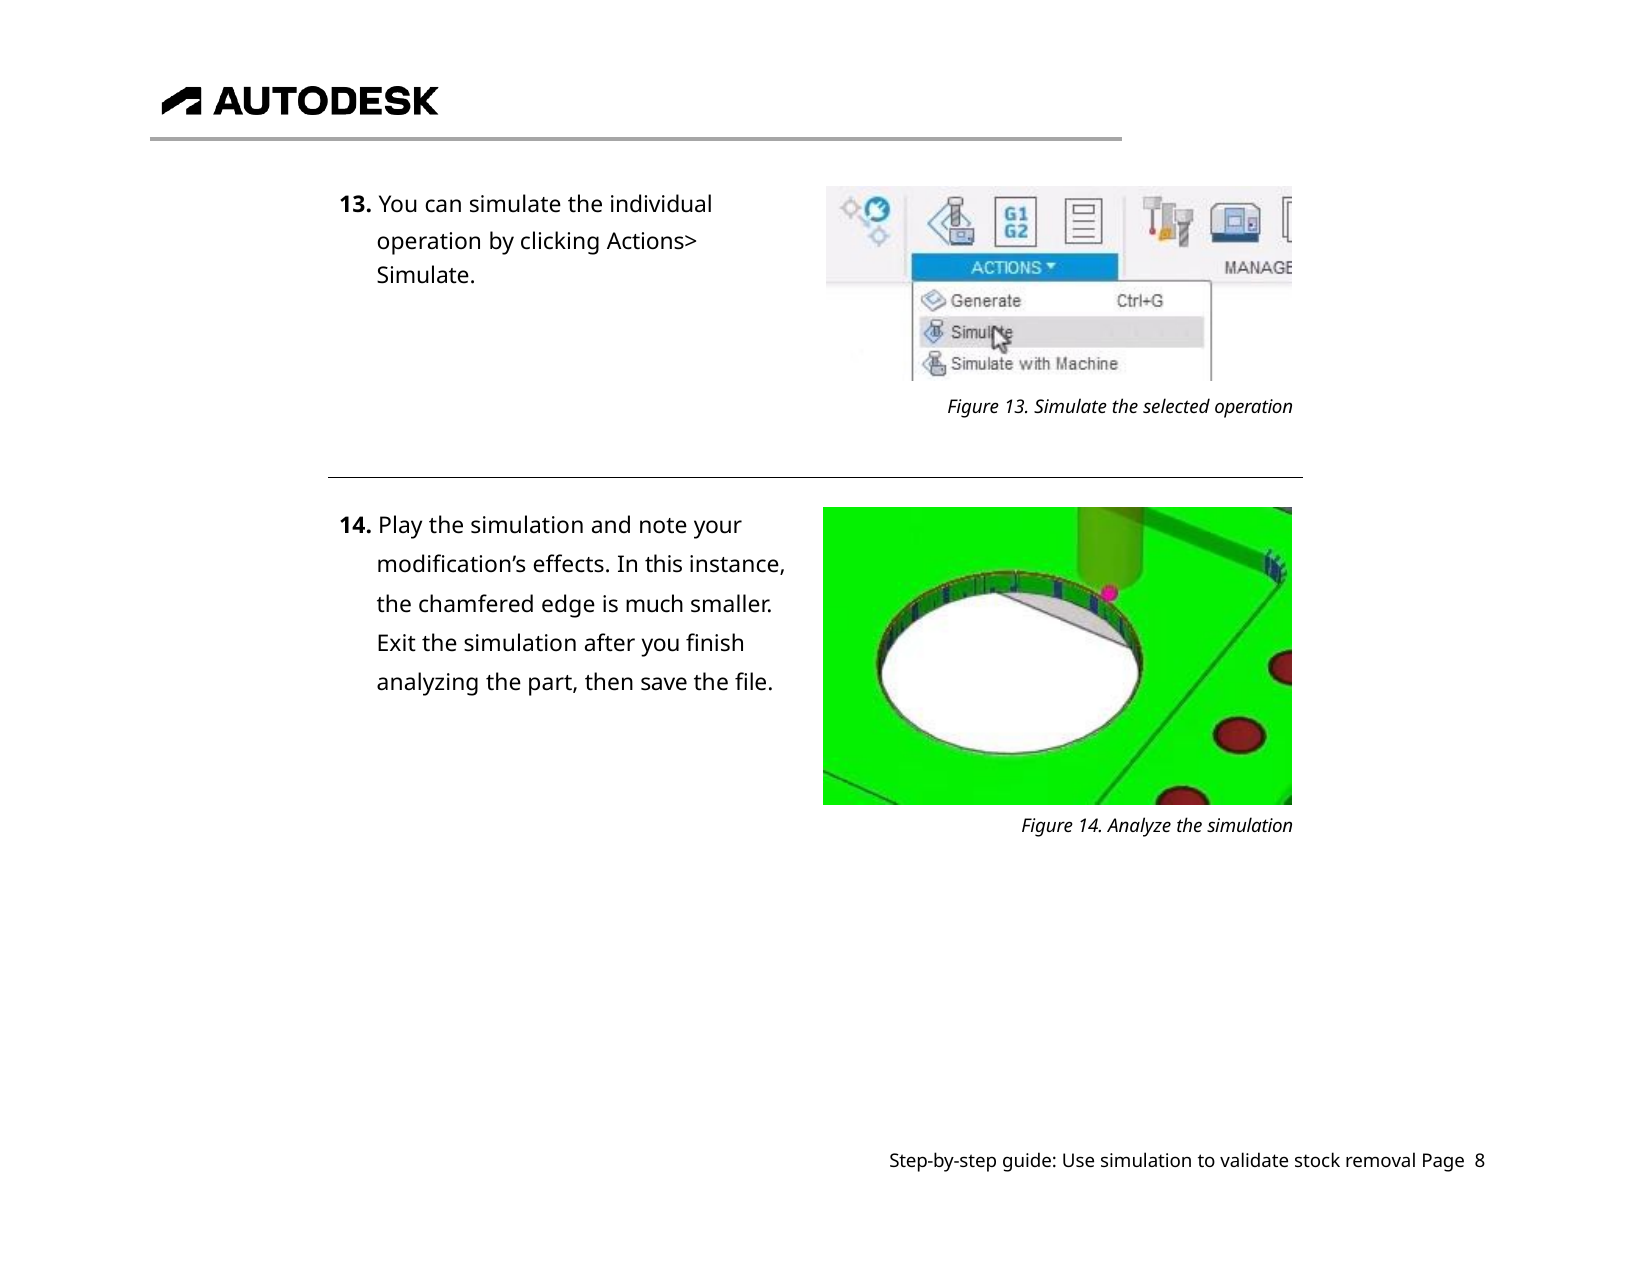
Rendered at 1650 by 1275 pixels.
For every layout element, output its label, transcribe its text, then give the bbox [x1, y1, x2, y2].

table_header Figure 13. Simulate the selected operation [805, 187, 1303, 477]
picture [161, 86, 439, 115]
table_header 13. You can simulate the individual operation by clicking Actions> Simulate. [328, 187, 805, 477]
slide_number Step-by-step guide: Use simulation to validate stock removal Page 3 [887, 1145, 1509, 1275]
table_cell Figure 14. Analyze the simulation [805, 478, 1303, 850]
picture [825, 186, 1292, 381]
table_cell 14. Play the simulation and note your modification’s effects. In this instance, the chamfered edge is much smaller. Exit the simulation after you finish analyzing the part, then save the file. [328, 478, 805, 850]
picture [822, 507, 1292, 805]
